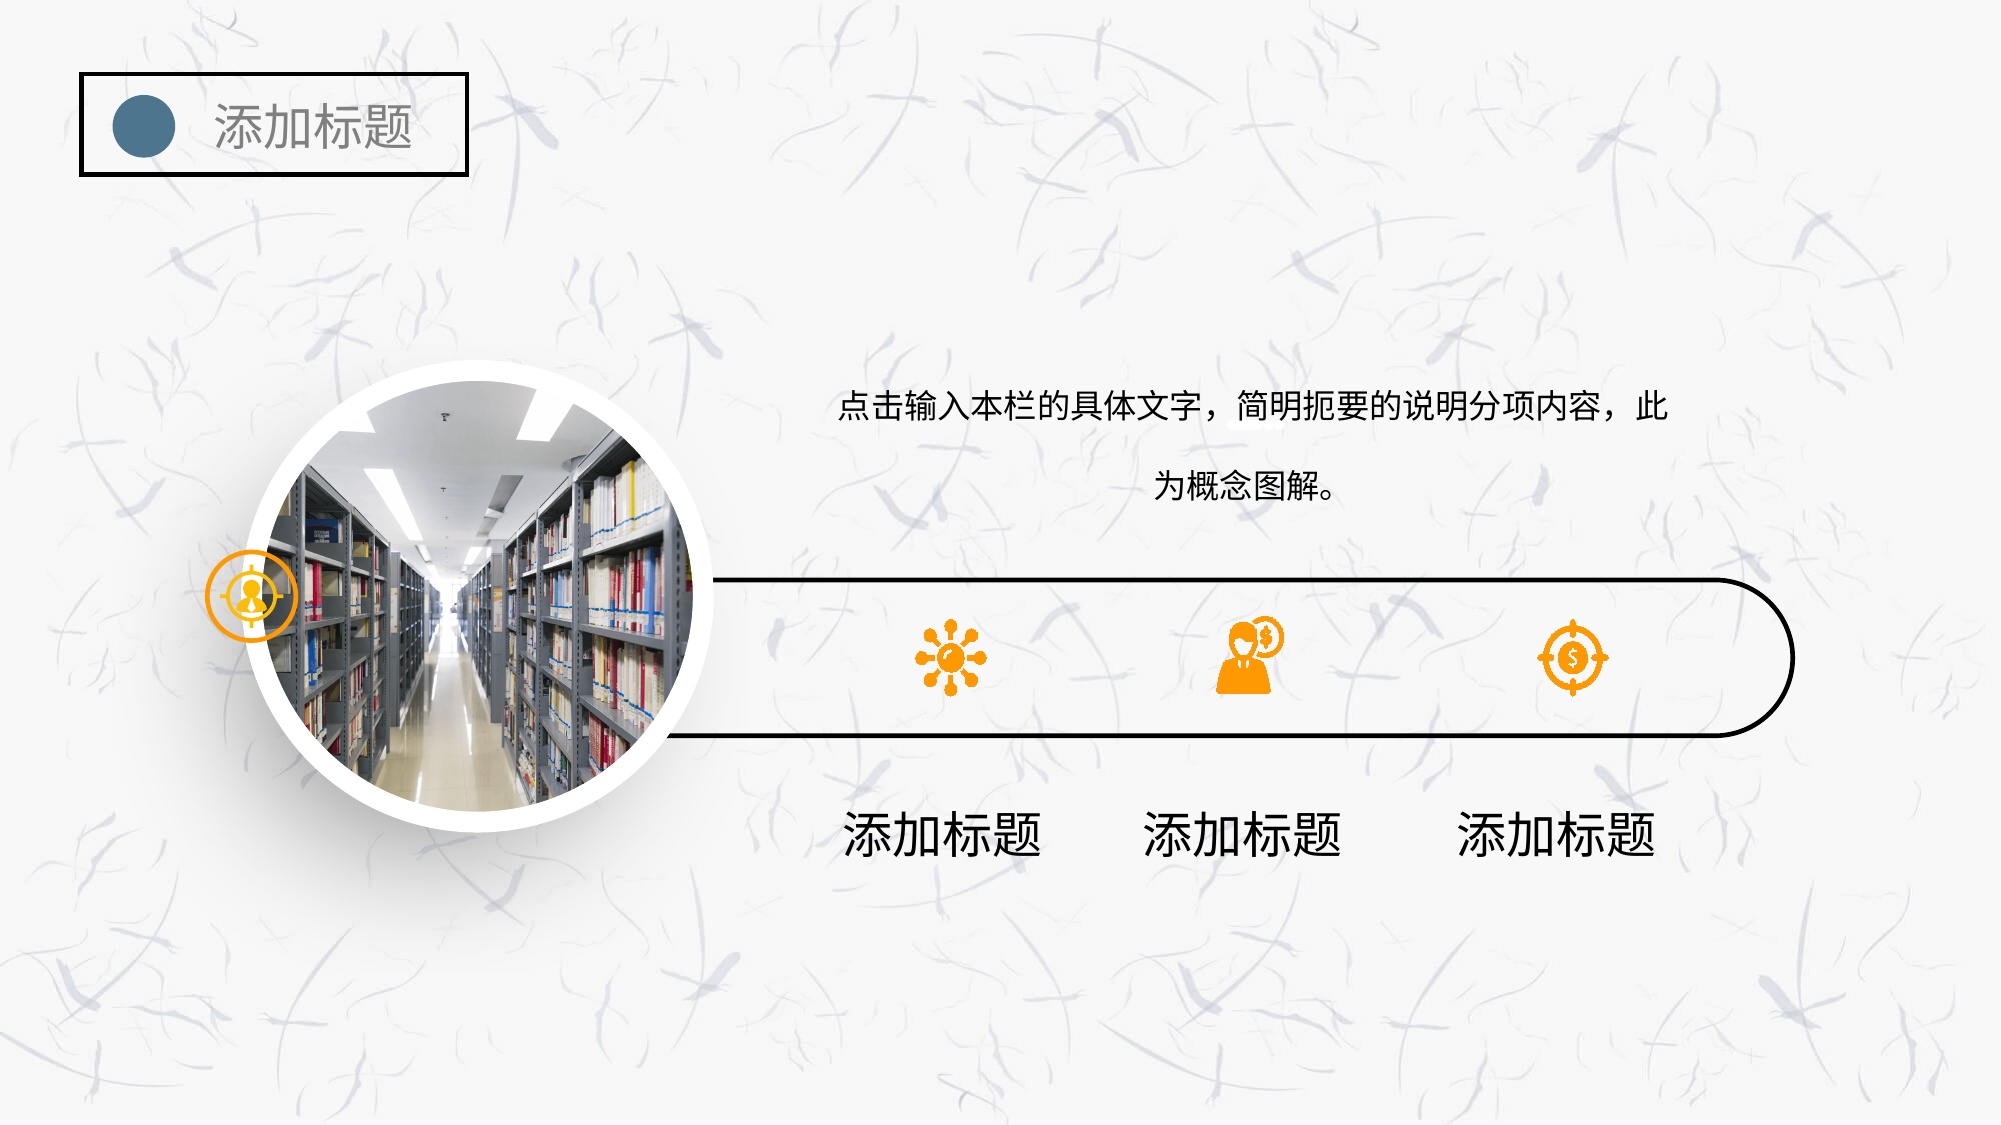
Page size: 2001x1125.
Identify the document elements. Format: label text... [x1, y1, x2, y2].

text_box [206, 550, 297, 642]
text_box [255, 369, 705, 824]
text_box [924, 628, 941, 647]
text_box [967, 651, 987, 665]
text_box [944, 675, 957, 697]
picture [0, 0, 2001, 1125]
text_box 添加标题 [1127, 801, 1380, 866]
text_box [944, 619, 957, 640]
text_box [960, 668, 978, 687]
text_box [690, 578, 1794, 737]
text_box [915, 651, 935, 665]
text_box [1252, 616, 1284, 658]
text_box [937, 643, 965, 673]
text_box 添加标题 [198, 88, 444, 164]
text_box [1537, 619, 1609, 697]
text_box 添加标题 [1440, 801, 1694, 866]
text_box [111, 93, 177, 159]
text_box [924, 668, 941, 687]
text_box [81, 73, 468, 176]
text_box 添加标题 [826, 801, 1080, 866]
text_box [960, 628, 978, 647]
text_box [1216, 622, 1271, 694]
text_box 点击输入本栏的具体文字，简明扼要的说明分项内容，此为概念图解。 [818, 381, 1689, 469]
text_box [219, 564, 284, 628]
